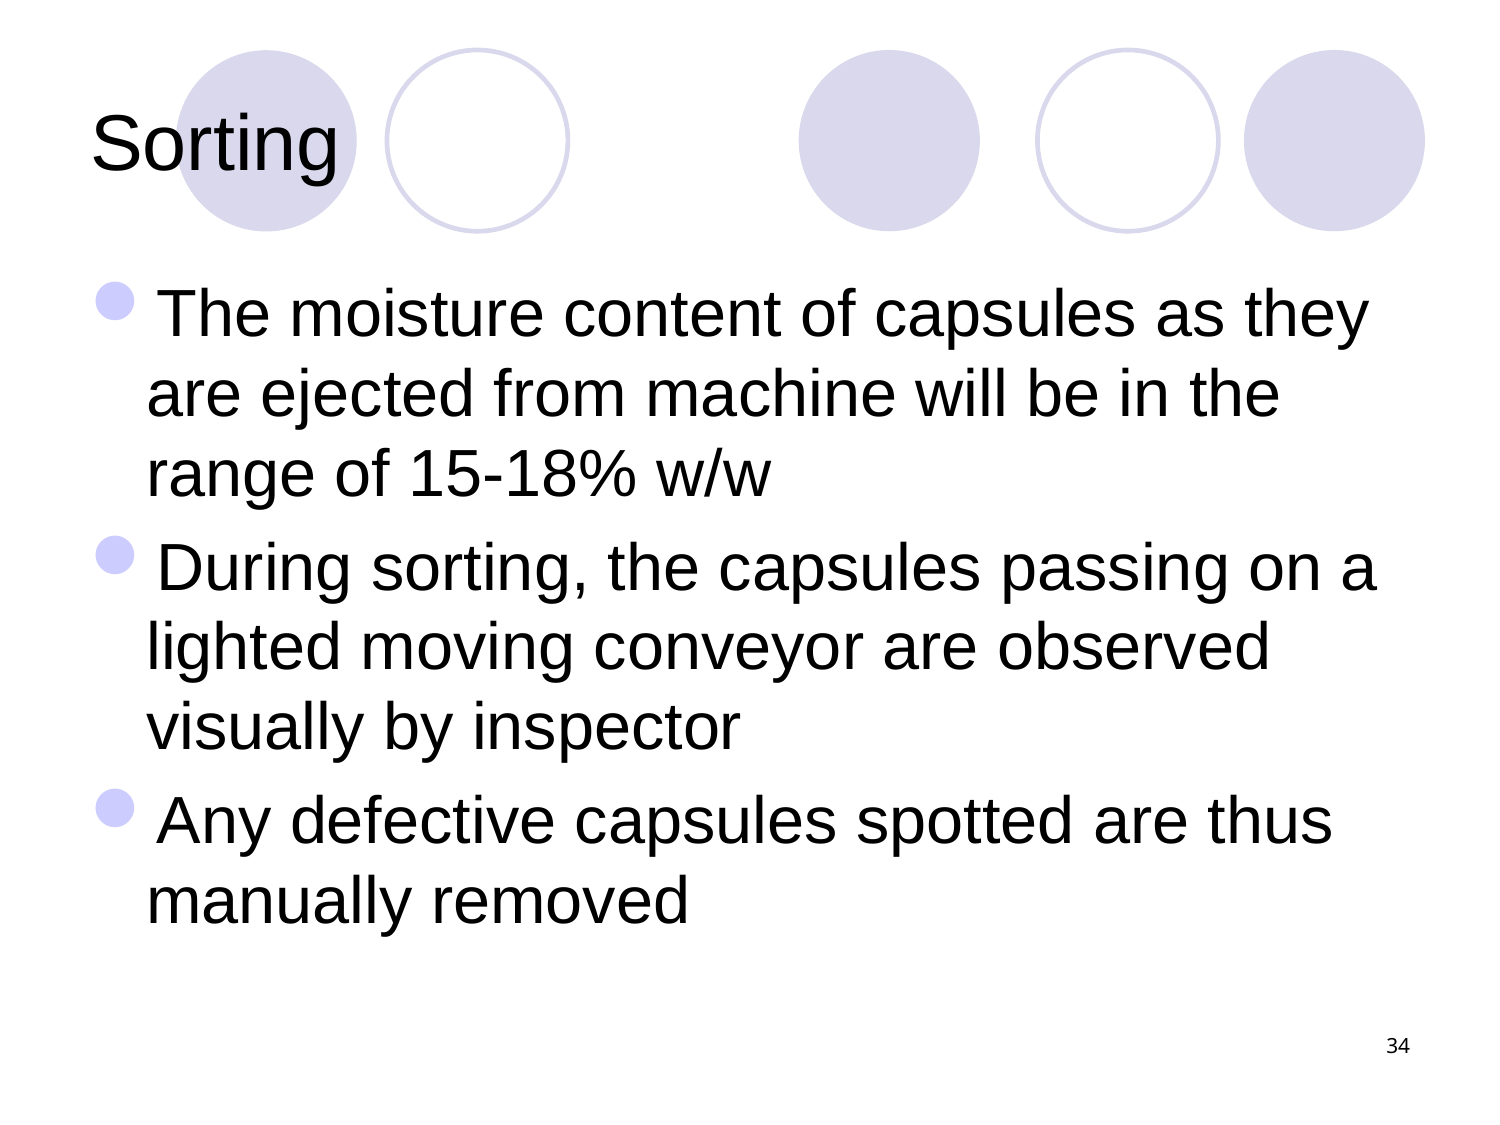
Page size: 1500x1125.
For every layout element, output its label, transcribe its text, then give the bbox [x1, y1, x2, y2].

title Sorting [75, 45, 1425, 233]
slide_number 34 [1074, 1024, 1426, 1101]
list The moisture content of capsules as they are ejected from machine will be in the range of 15-18% w/w During sorting, the capsules passing on a lighted moving conveyor are observed visually by inspector Any defective capsules spotted are thus manually removed [75, 262, 1425, 1006]
